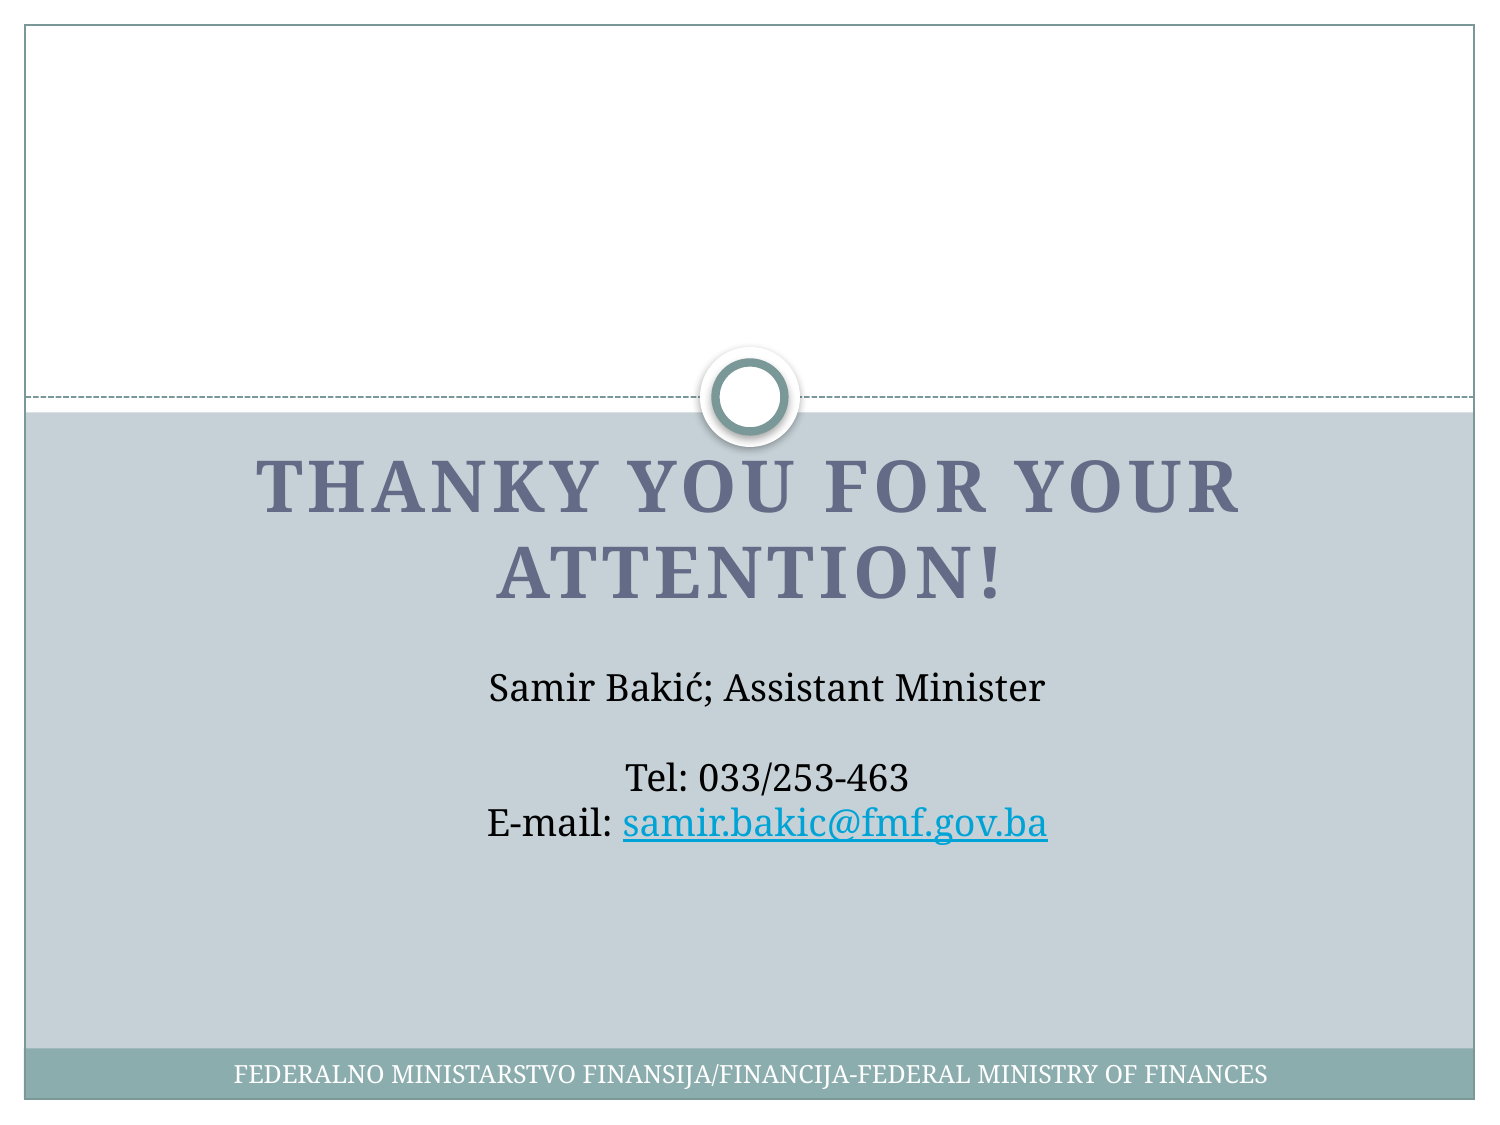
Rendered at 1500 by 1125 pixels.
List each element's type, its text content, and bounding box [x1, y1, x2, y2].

footer FEDERALNO MINISTARSTVO FINANSIJA/FINANCIJA-FEDERAL MINISTRY OF FINANCES [50, 1051, 1454, 1112]
text_box Samir Bakić; Assistant Minister Tel: 033/253-463 E-mail: samir.bakic@fmf.gov.ba [410, 656, 1125, 902]
subtitle THANKY YOU FOR YOUR ATTENTION! [225, 433, 1275, 622]
